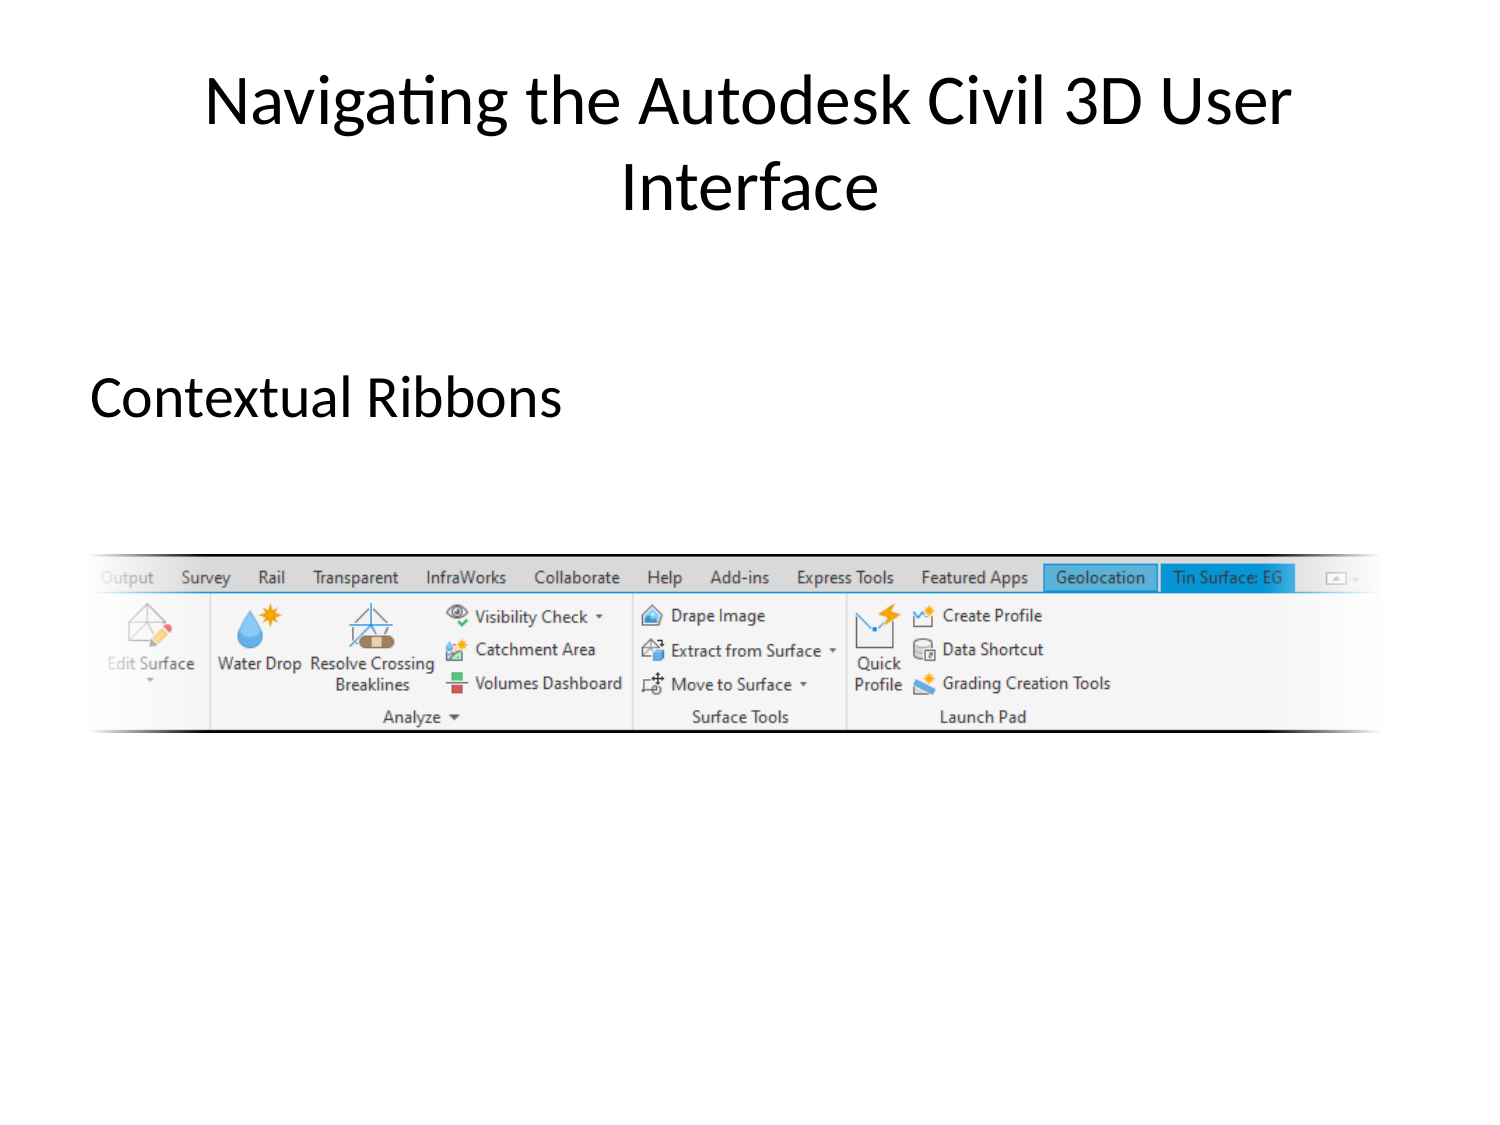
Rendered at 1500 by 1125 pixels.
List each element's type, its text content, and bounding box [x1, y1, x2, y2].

list Contextual Ribbons [75, 350, 700, 438]
title Navigating the Autodesk Civil 3D User Interface [75, 45, 1425, 233]
picture [88, 554, 1382, 733]
